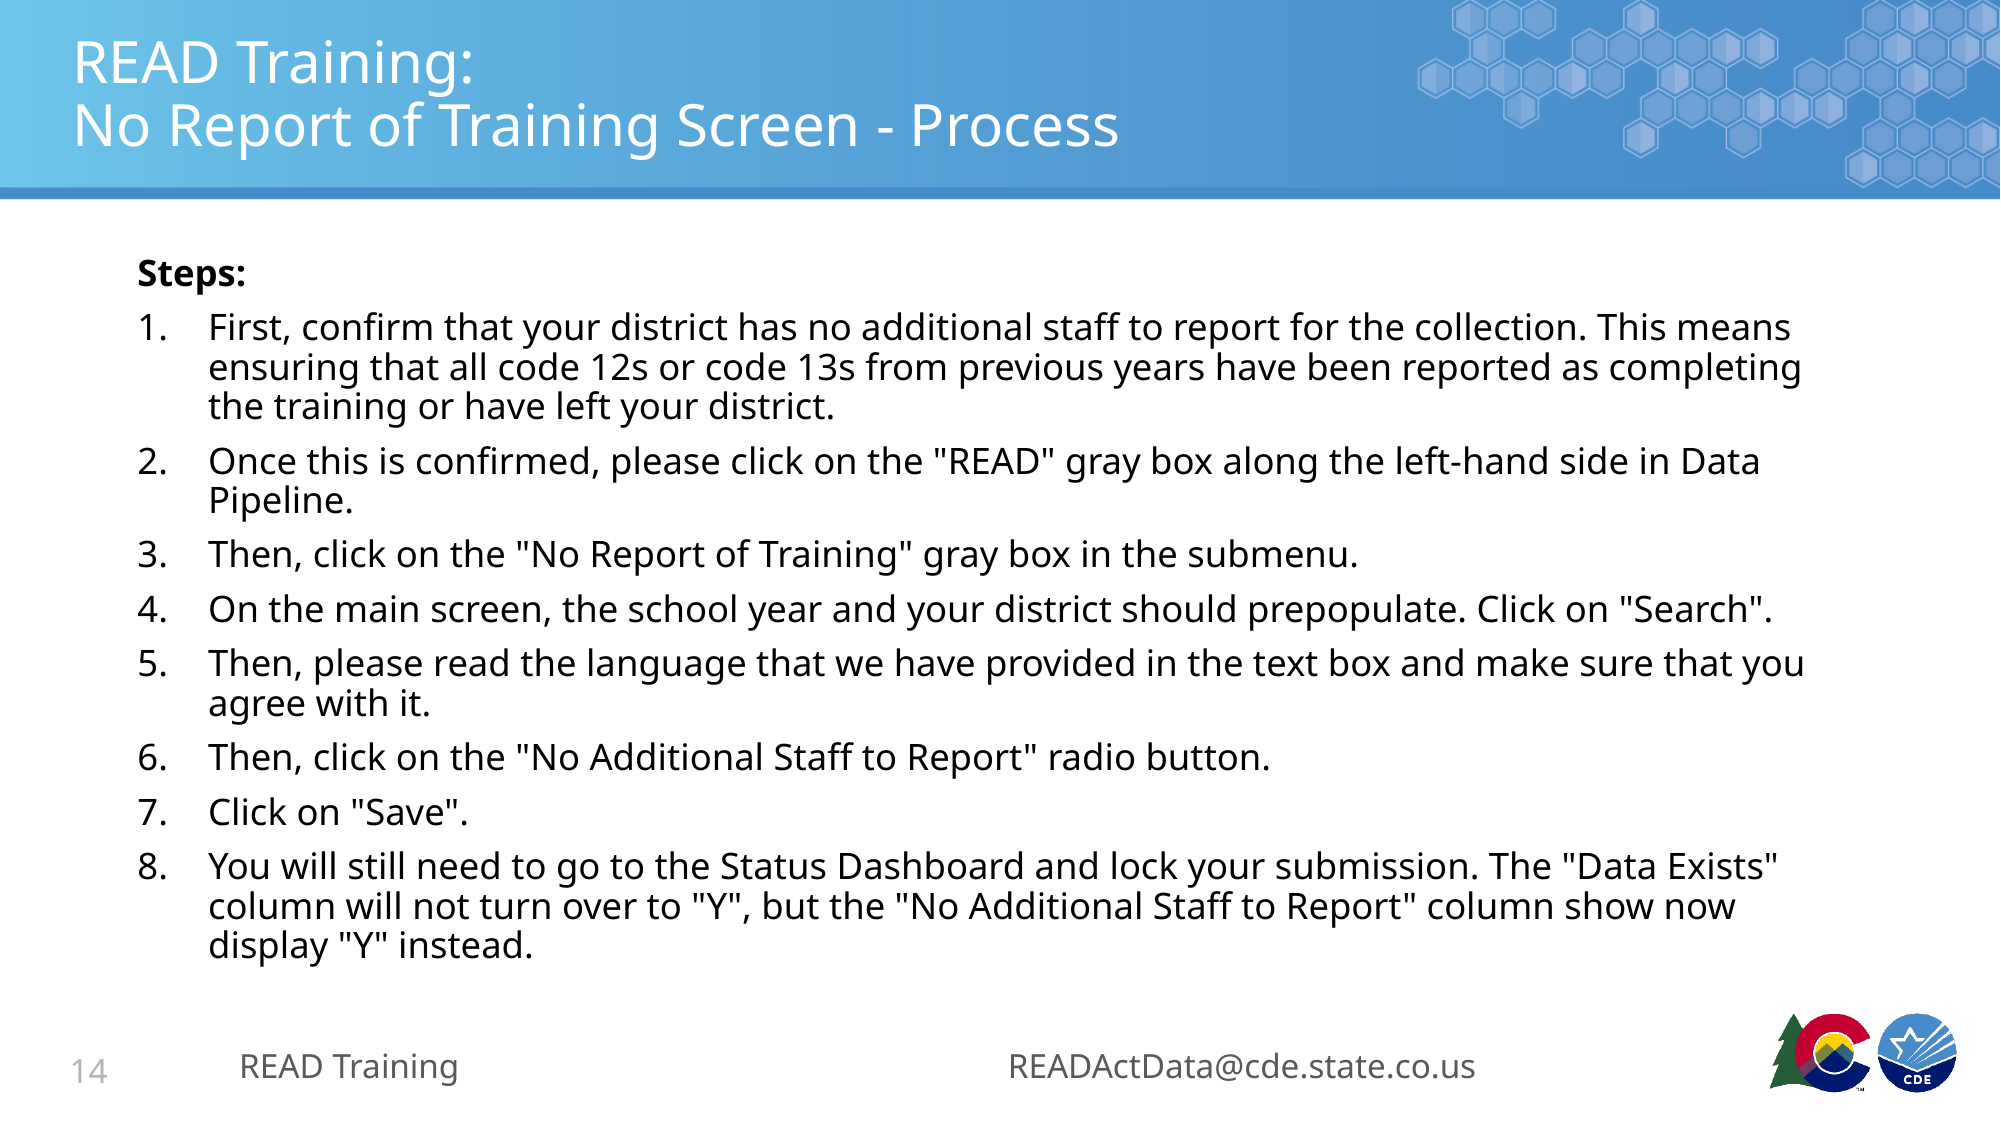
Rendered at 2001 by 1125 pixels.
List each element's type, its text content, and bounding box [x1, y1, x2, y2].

title READ Training: No Report of Training Screen - Process [72, 33, 1396, 182]
list Steps: First, confirm that your district has no additional staff to report for the collection. This means ensuring that all code 12s or code 13s from previous years have been reported as completing the training or have left your district. Once this is confirmed, please click on the "READ" gray box along the left-hand side in Data Pipeline. Then, click on the "No Report of Training" gray box in the submenu. On the main screen, the school year and your district should prepopulate. Click on "Search". Then, please read the language that we have provided in the text box and make sure that you agree with it. Then, click on the "No Additional Staff to Report" radio button. Click on "Save". You will still need to go to the Status Dashboard and lock your submission. The "Data Exists" column will not turn over to "Y", but the "No Additional Staff to Report" column show now display "Y" instead. [137, 254, 1863, 969]
picture [0, 0, 2000, 200]
list READActData@cde.state.co.us [992, 1042, 1714, 1103]
list READ Training [224, 1042, 960, 1103]
picture [1768, 1012, 1957, 1093]
slide_number 14 [54, 1042, 191, 1103]
